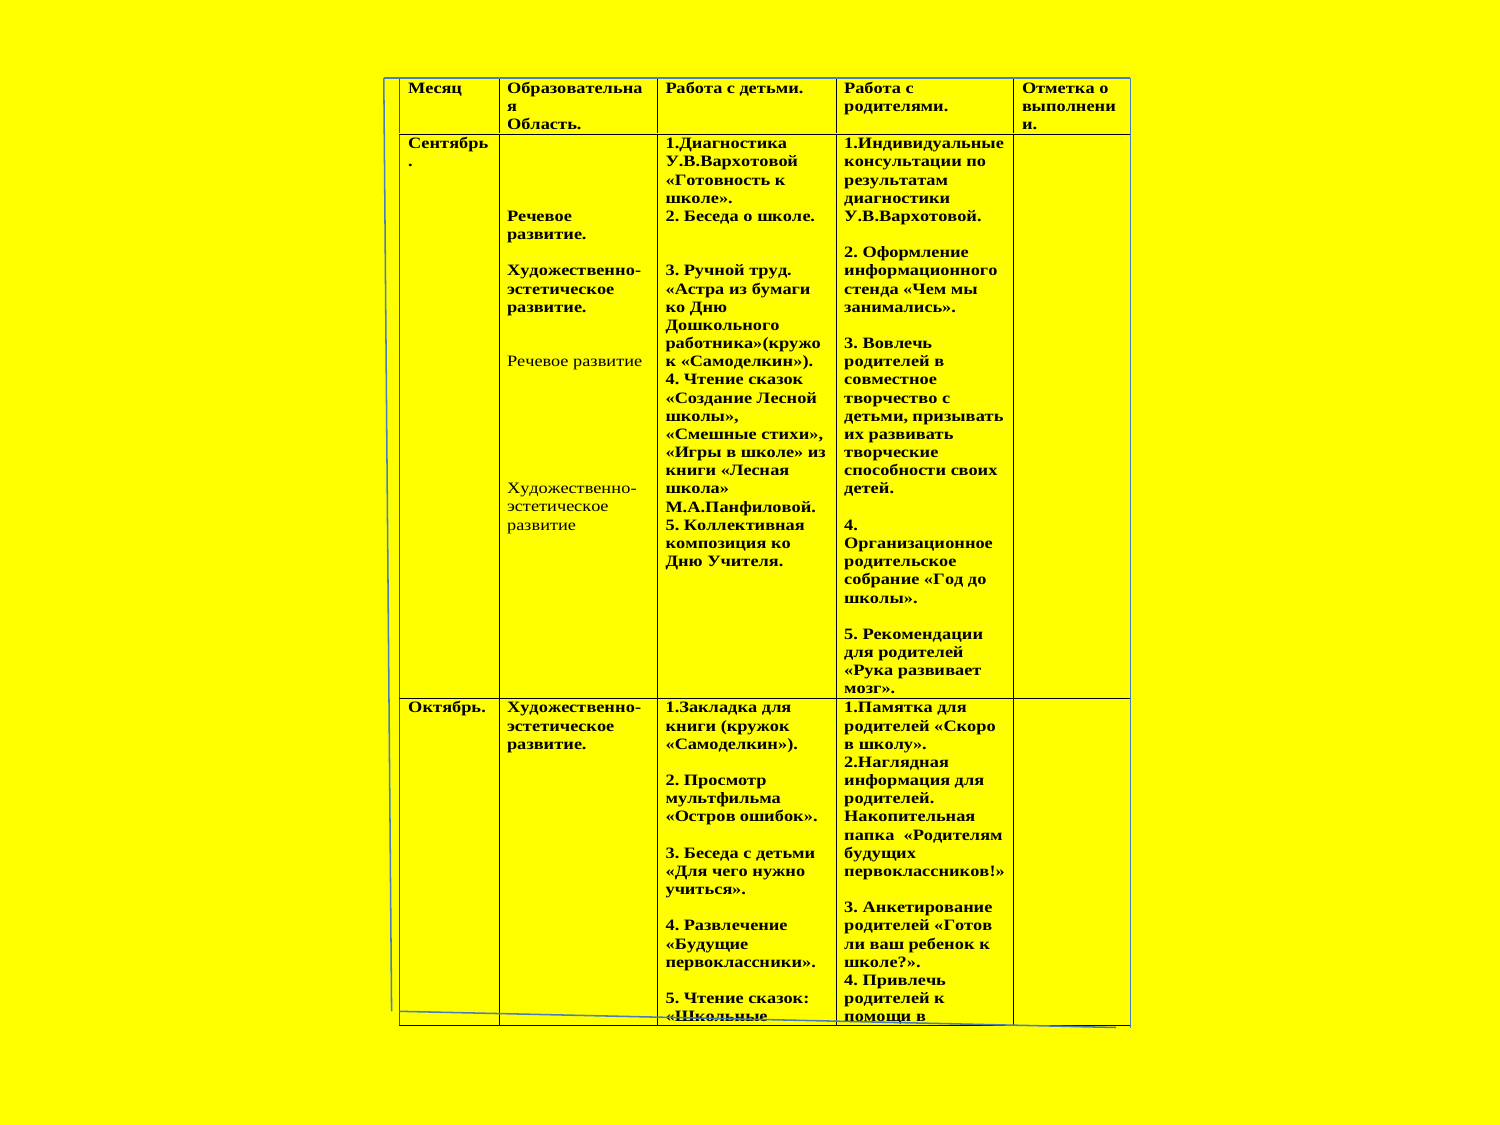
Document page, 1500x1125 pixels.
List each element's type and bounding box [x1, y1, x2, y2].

text_box [383, 77, 392, 1012]
picture [399, 79, 1130, 1028]
text_box [399, 1011, 1117, 1028]
